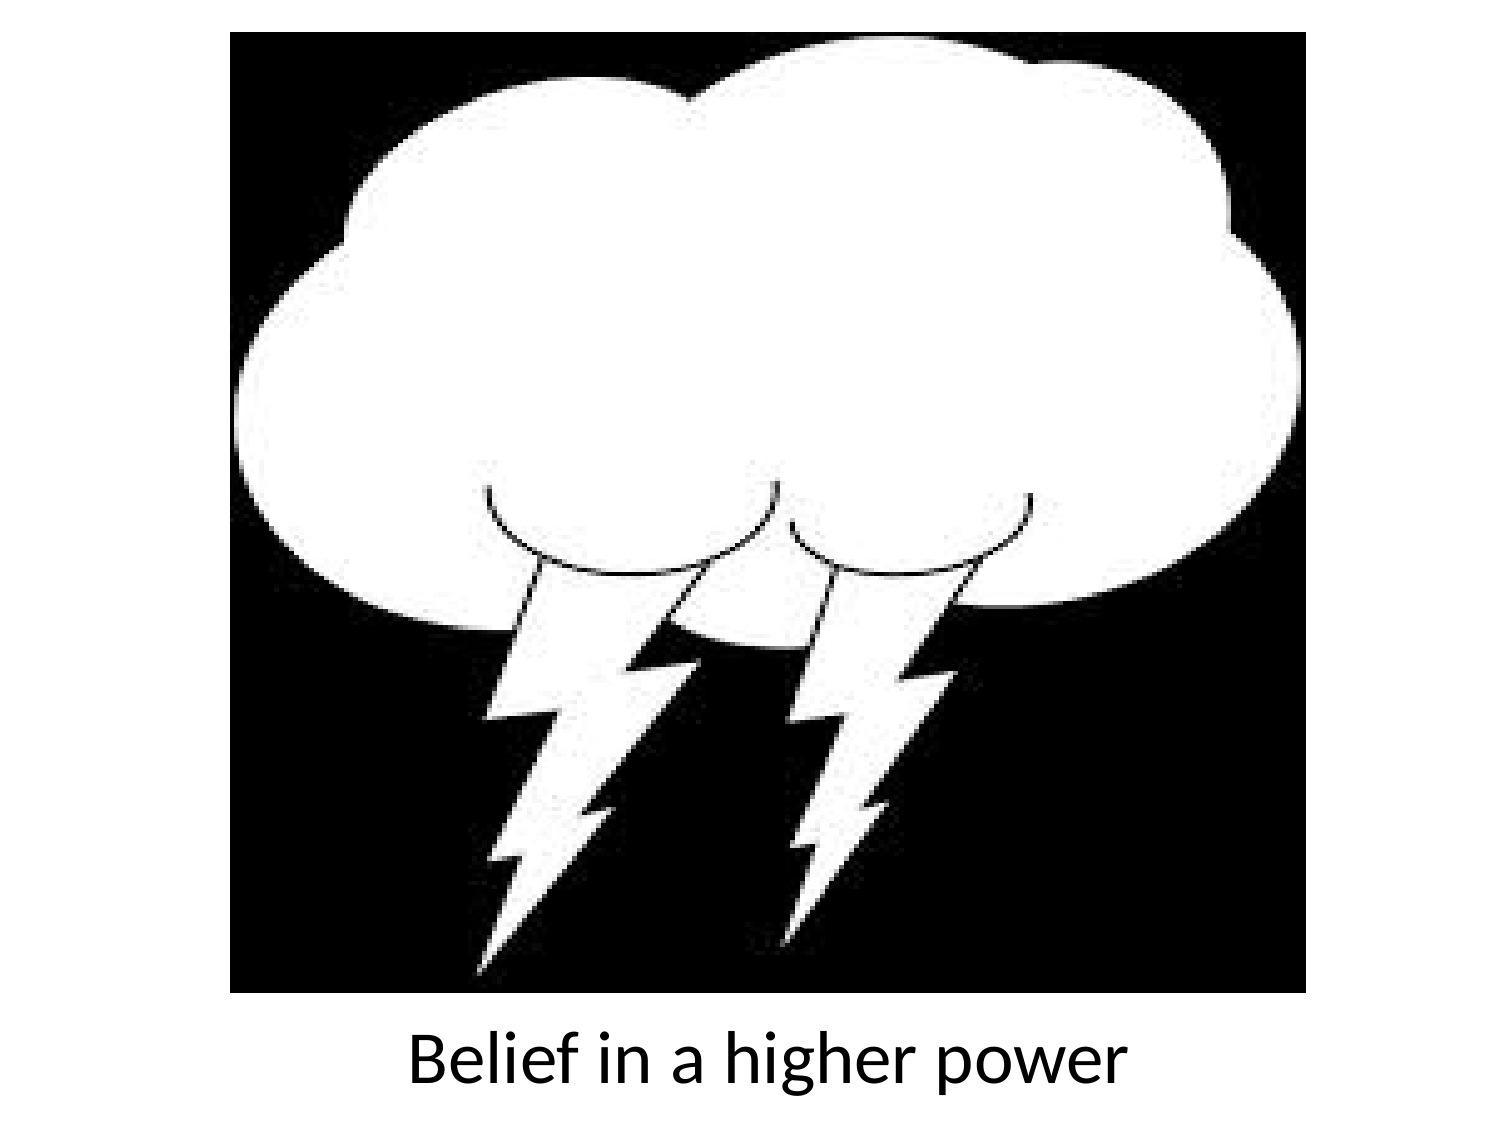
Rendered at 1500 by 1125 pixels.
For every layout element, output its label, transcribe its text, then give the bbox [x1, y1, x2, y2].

picture [230, 32, 1306, 994]
text_box Belief in a higher power [393, 1002, 1146, 1106]
